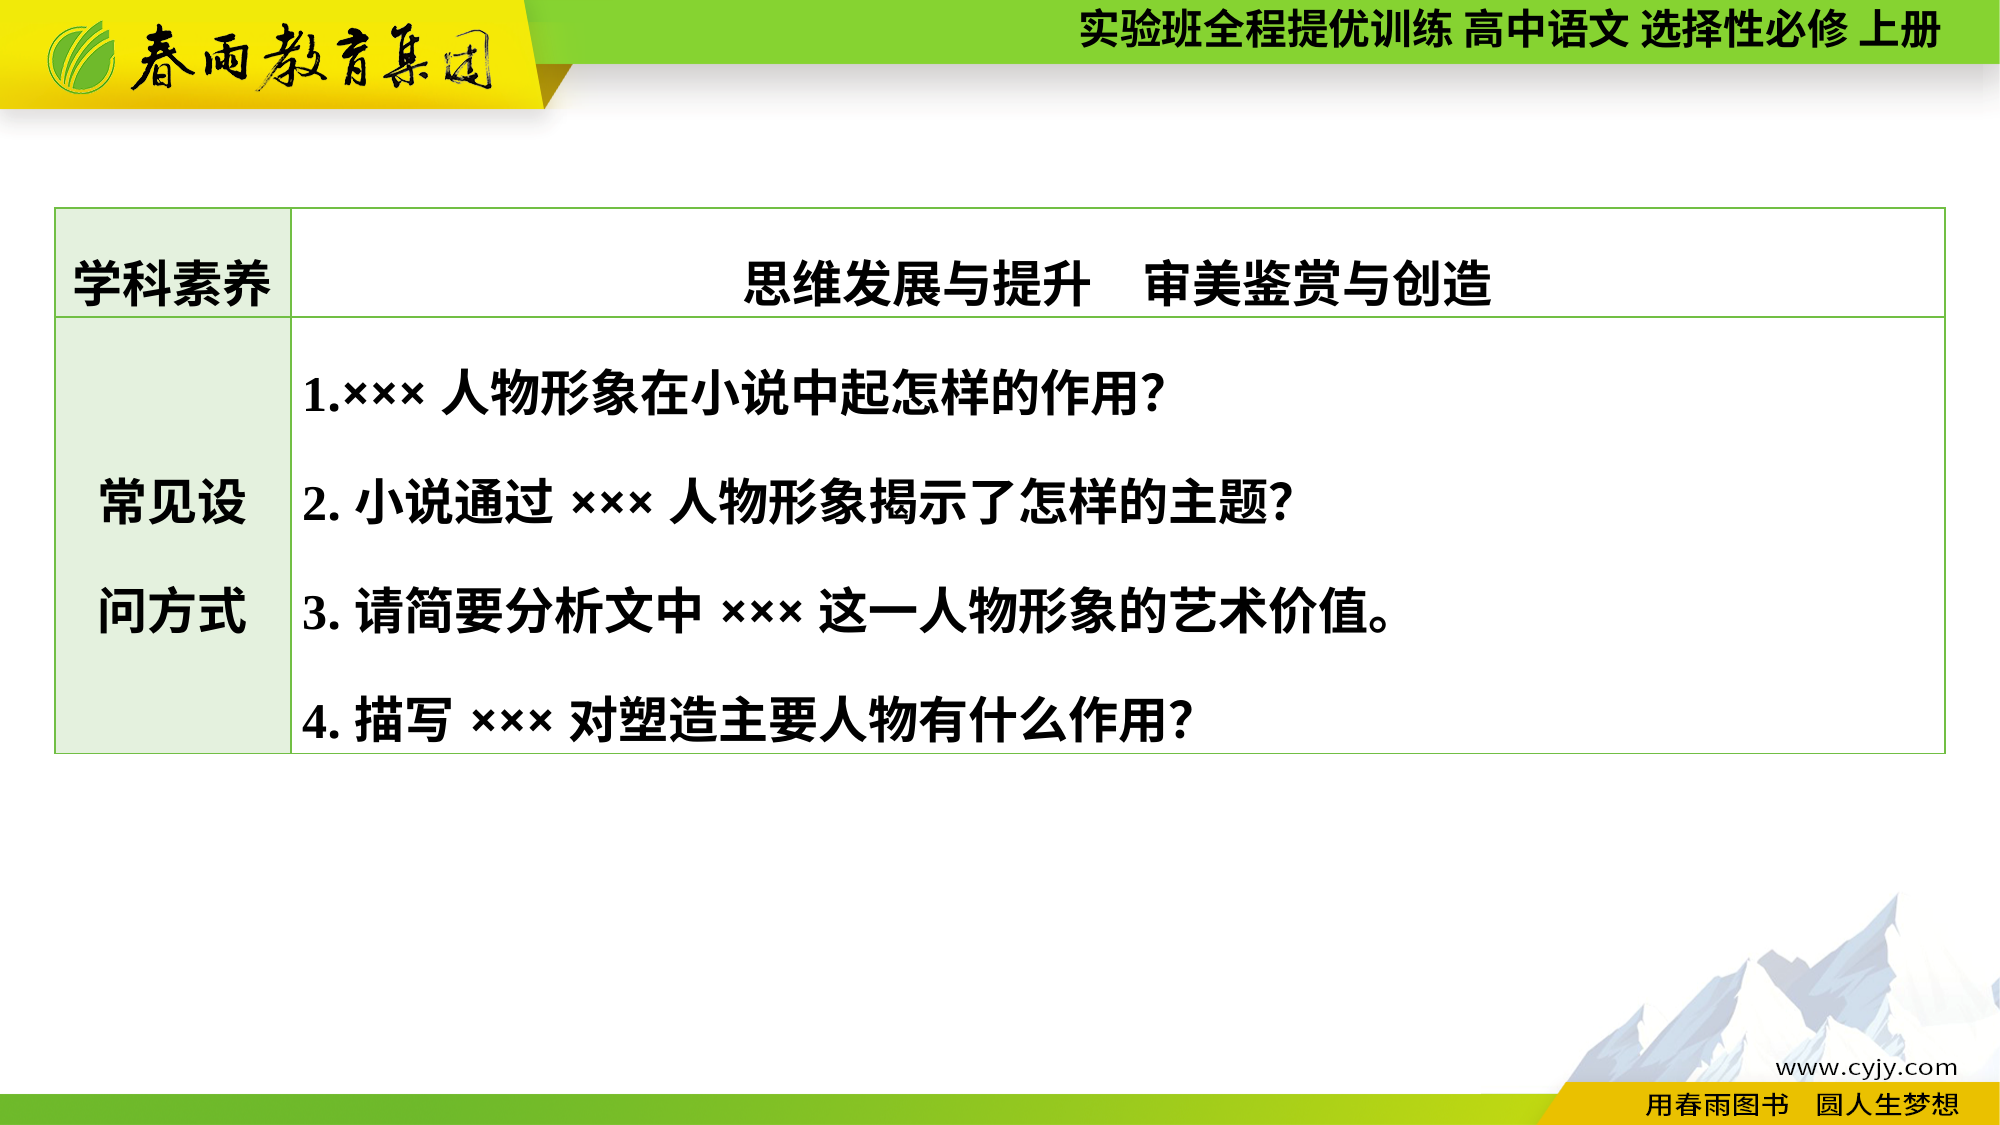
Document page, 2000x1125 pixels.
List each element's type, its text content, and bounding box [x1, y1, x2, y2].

table_header 学科素养 [56, 209, 290, 316]
table_cell 常见设 问方式 [56, 318, 290, 753]
picture [0, 0, 2000, 1125]
table_header 思维发展与提升 审美鉴赏与创造 [292, 209, 1944, 316]
table_cell 1.×××人物形象在小说中起怎样的作用？ 2.小说通过×××人物形象揭示了怎样的主题？ 3.请简要分析文中×××这一人物形象的艺术价值。 4.描写×××对塑造主要人物有什么作用？ [292, 318, 1944, 753]
